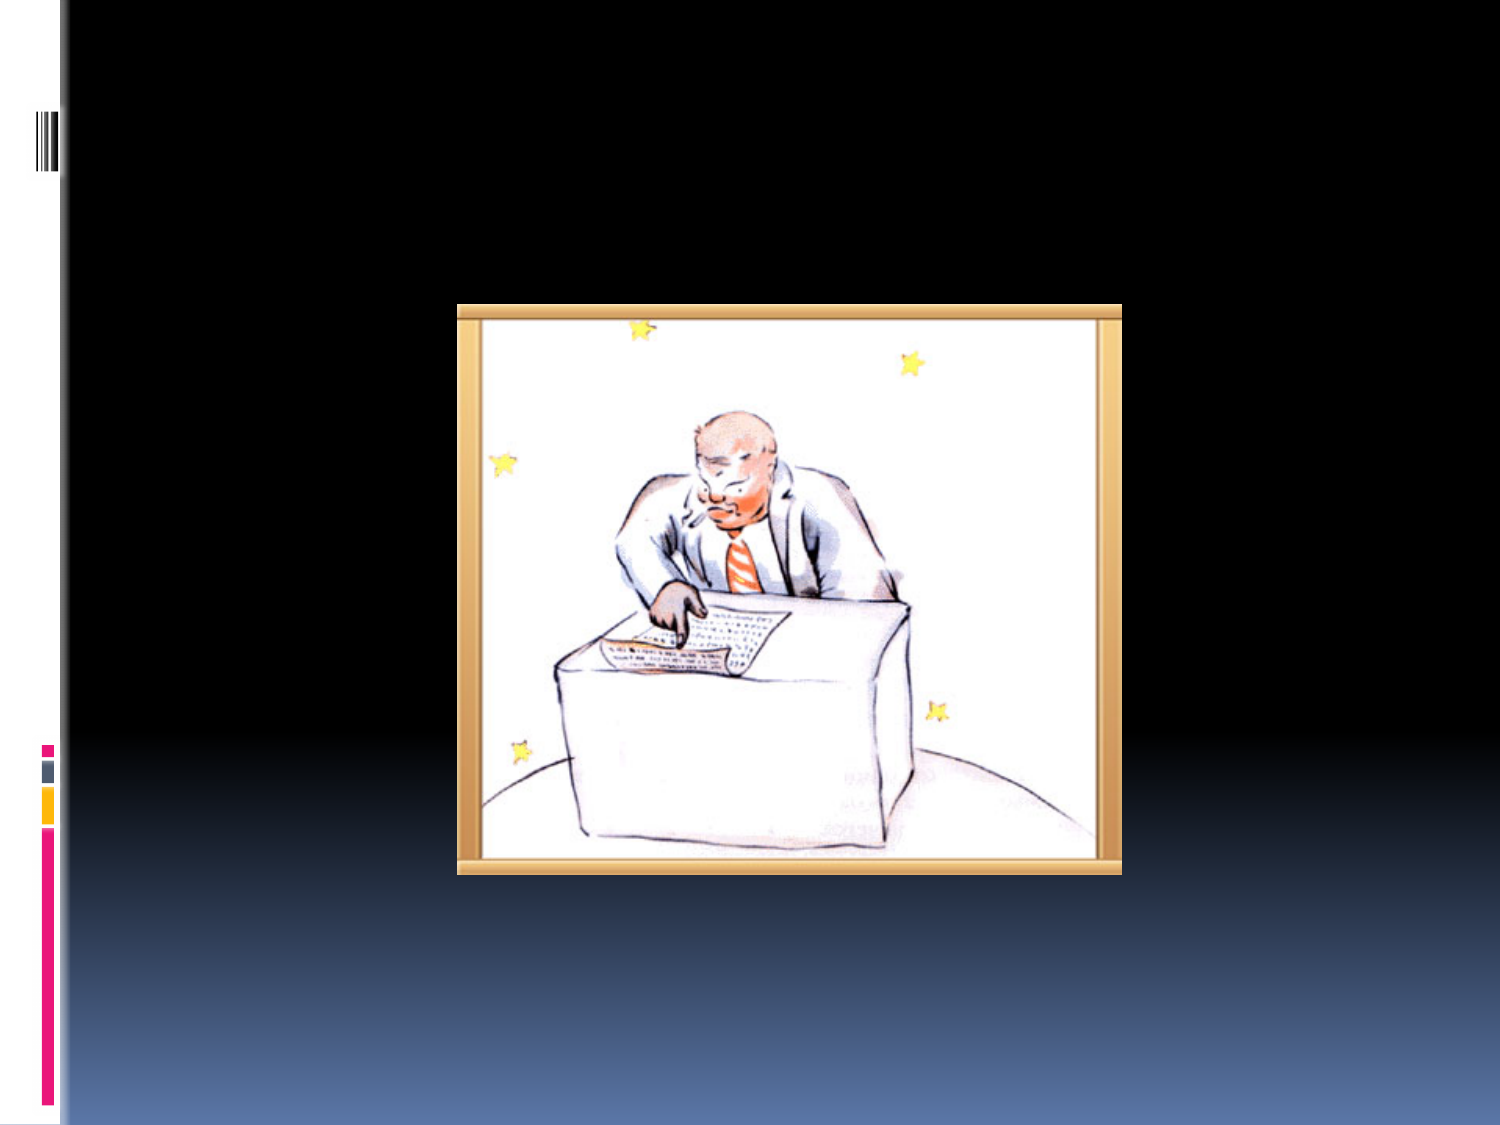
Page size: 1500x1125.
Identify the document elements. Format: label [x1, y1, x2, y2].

picture [456, 304, 1122, 876]
